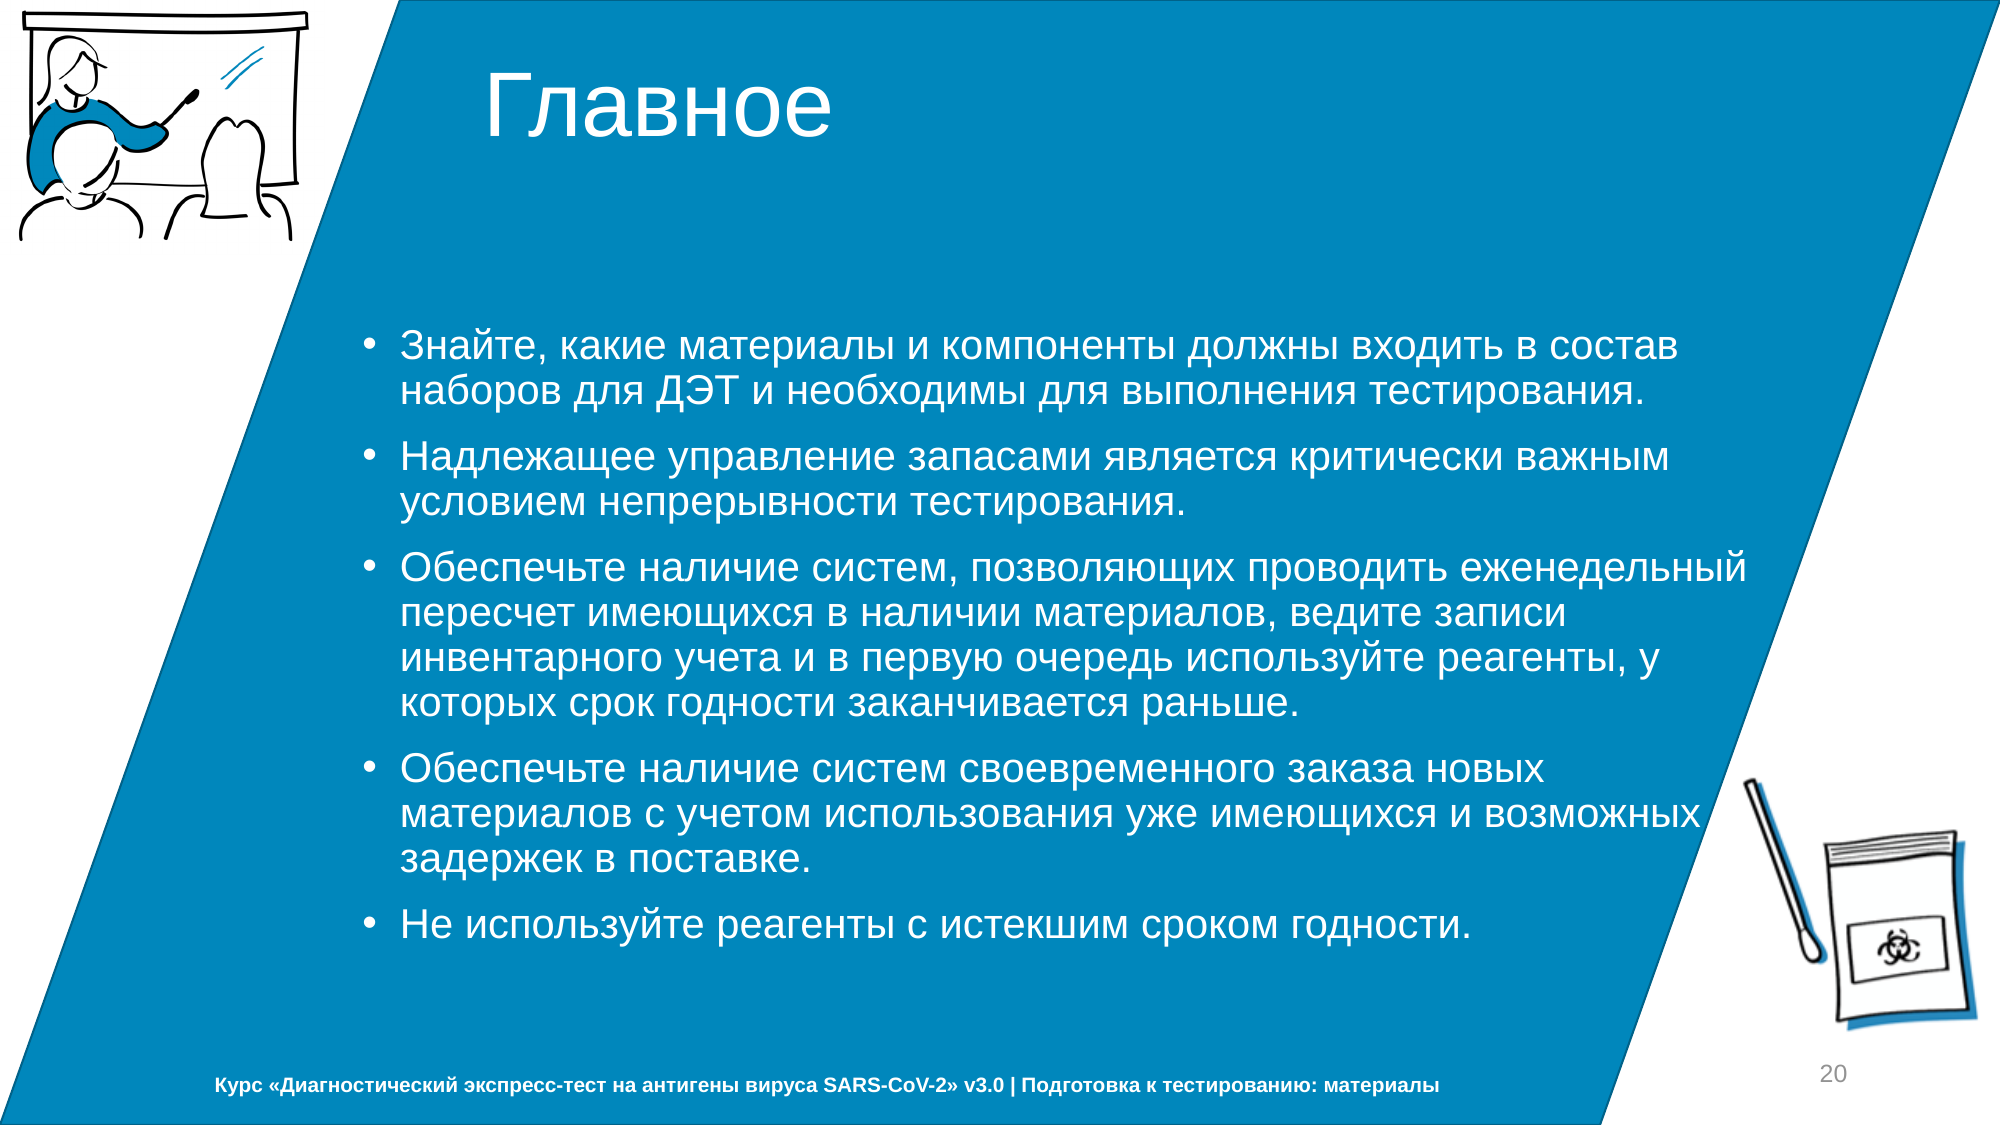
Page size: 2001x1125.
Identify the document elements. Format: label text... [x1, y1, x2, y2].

picture [0, 0, 325, 255]
slide_number 20 [1609, 1043, 1863, 1103]
footer Курс «Диагностический экспресс-тест на антигены вируса SARS-CoV-2» v3.0 | Подготовка к тестированию: материалы [137, 1042, 1517, 1125]
text_box [0, 0, 2000, 1125]
text_box Знайте, какие материалы и компоненты должны входить в состав наборов для ДЭТ и необходимы для выполнения тестирования. Надлежащее управление запасами является критически важным условием непрерывности тестирования. Обеспечьте наличие систем, позволяющих проводить еженедельный пересчет имеющихся в наличии материалов, ведите записи инвентарного учета и в первую очередь используйте реагенты, у которых срок годности заканчивается раньше. Обеспечьте наличие систем своевременного заказа новых материалов с учетом использования уже имеющихся и возможных задержек в поставке. Не используйте реагенты с истекшим сроком годности. [347, 316, 1763, 1045]
text_box Главное [468, 49, 1236, 205]
picture [1733, 772, 2000, 1043]
